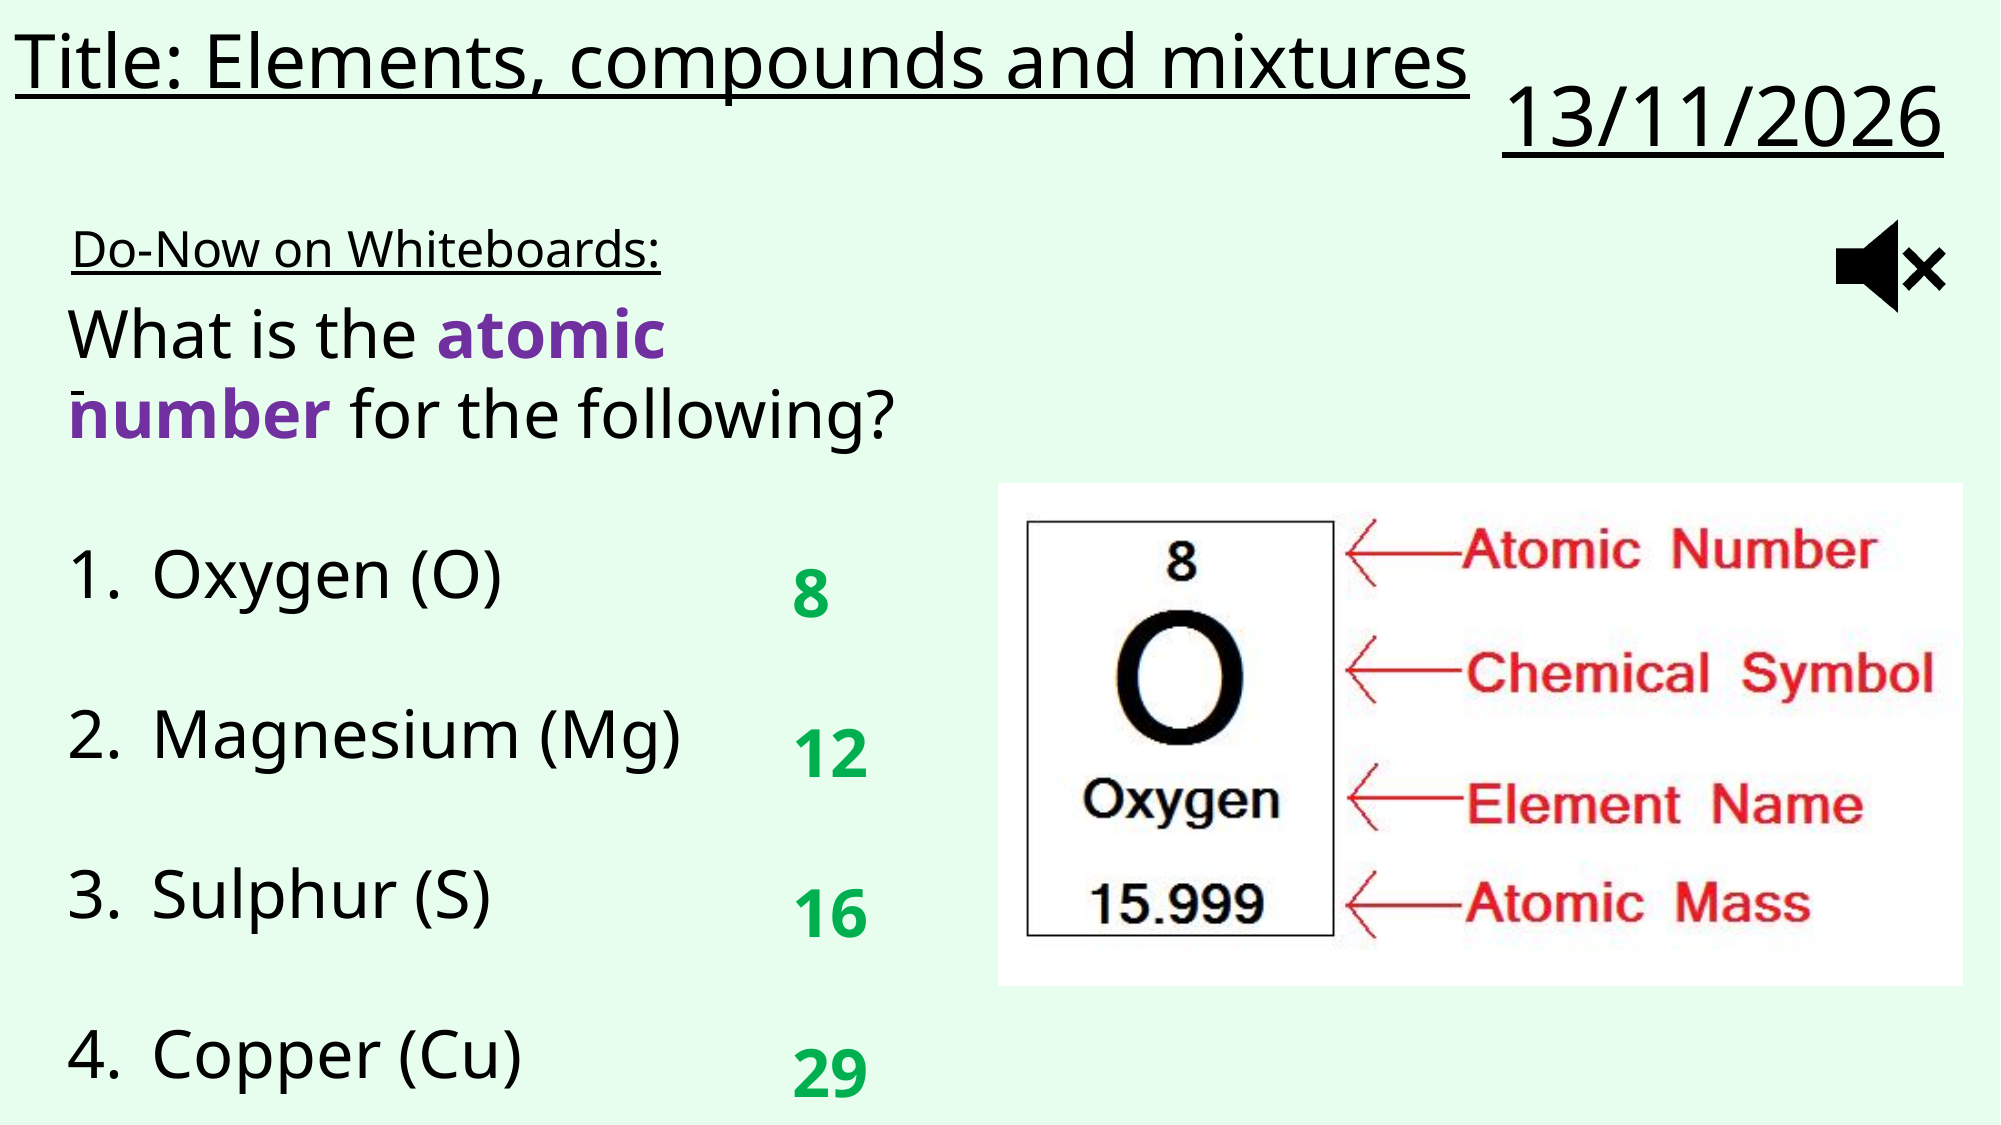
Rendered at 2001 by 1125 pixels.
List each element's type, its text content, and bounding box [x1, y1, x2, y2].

text_box Title: Elements, compounds and mixtures [0, 5, 1712, 111]
text_box Do-Now on Whiteboards: [56, 210, 1826, 405]
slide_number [1487, 89, 2000, 150]
picture [998, 483, 1963, 987]
picture [1825, 200, 1957, 332]
text_box What is the atomic number for the following? Oxygen (O) Magnesium (Mg) Sulphur (S) Copper (Cu) [52, 284, 955, 1099]
text_box 8 12 16 29 [777, 463, 991, 1118]
